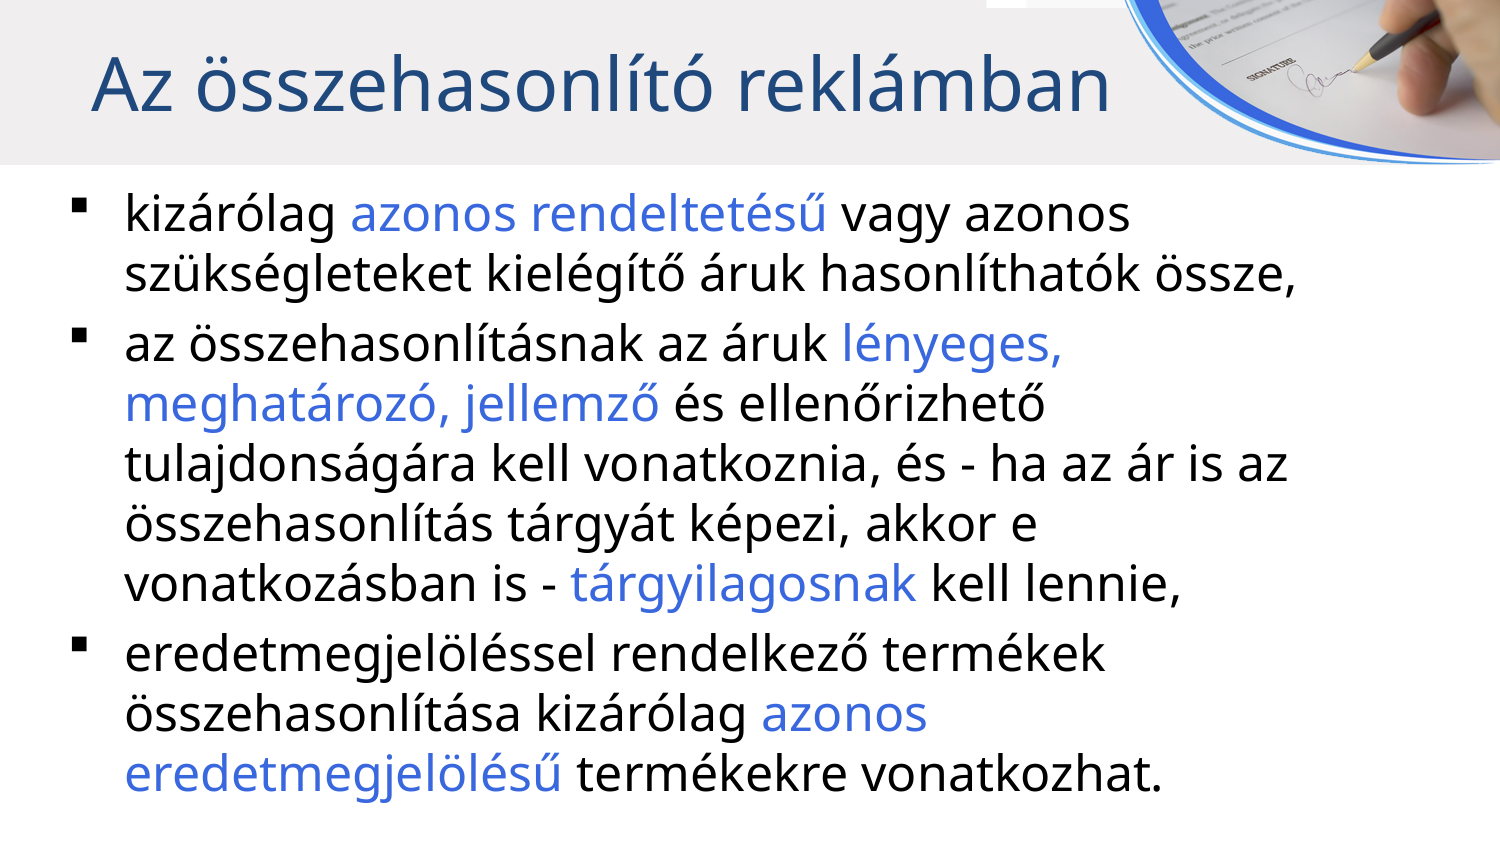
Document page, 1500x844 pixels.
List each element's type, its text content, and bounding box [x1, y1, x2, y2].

picture [0, 0, 1500, 844]
list kizárólag azonos rendeltetésű vagy azonos szükségleteket kielégítő áruk hasonlíthatók össze, az összehasonlításnak az áruk lényeges, meghatározó, jellemző és ellenőrizhető tulajdonságára kell vonatkoznia, és - ha az ár is az összehasonlítás tárgyát képezi, akkor e vonatkozásban is - tárgyilagosnak kell lennie, eredetmegjelöléssel rendelkező termékek összehasonlítása kizárólag azonos eredetmegjelölésű termékekre vonatkozhat. [53, 173, 1365, 741]
list Az összehasonlító reklámban [76, 13, 1500, 151]
